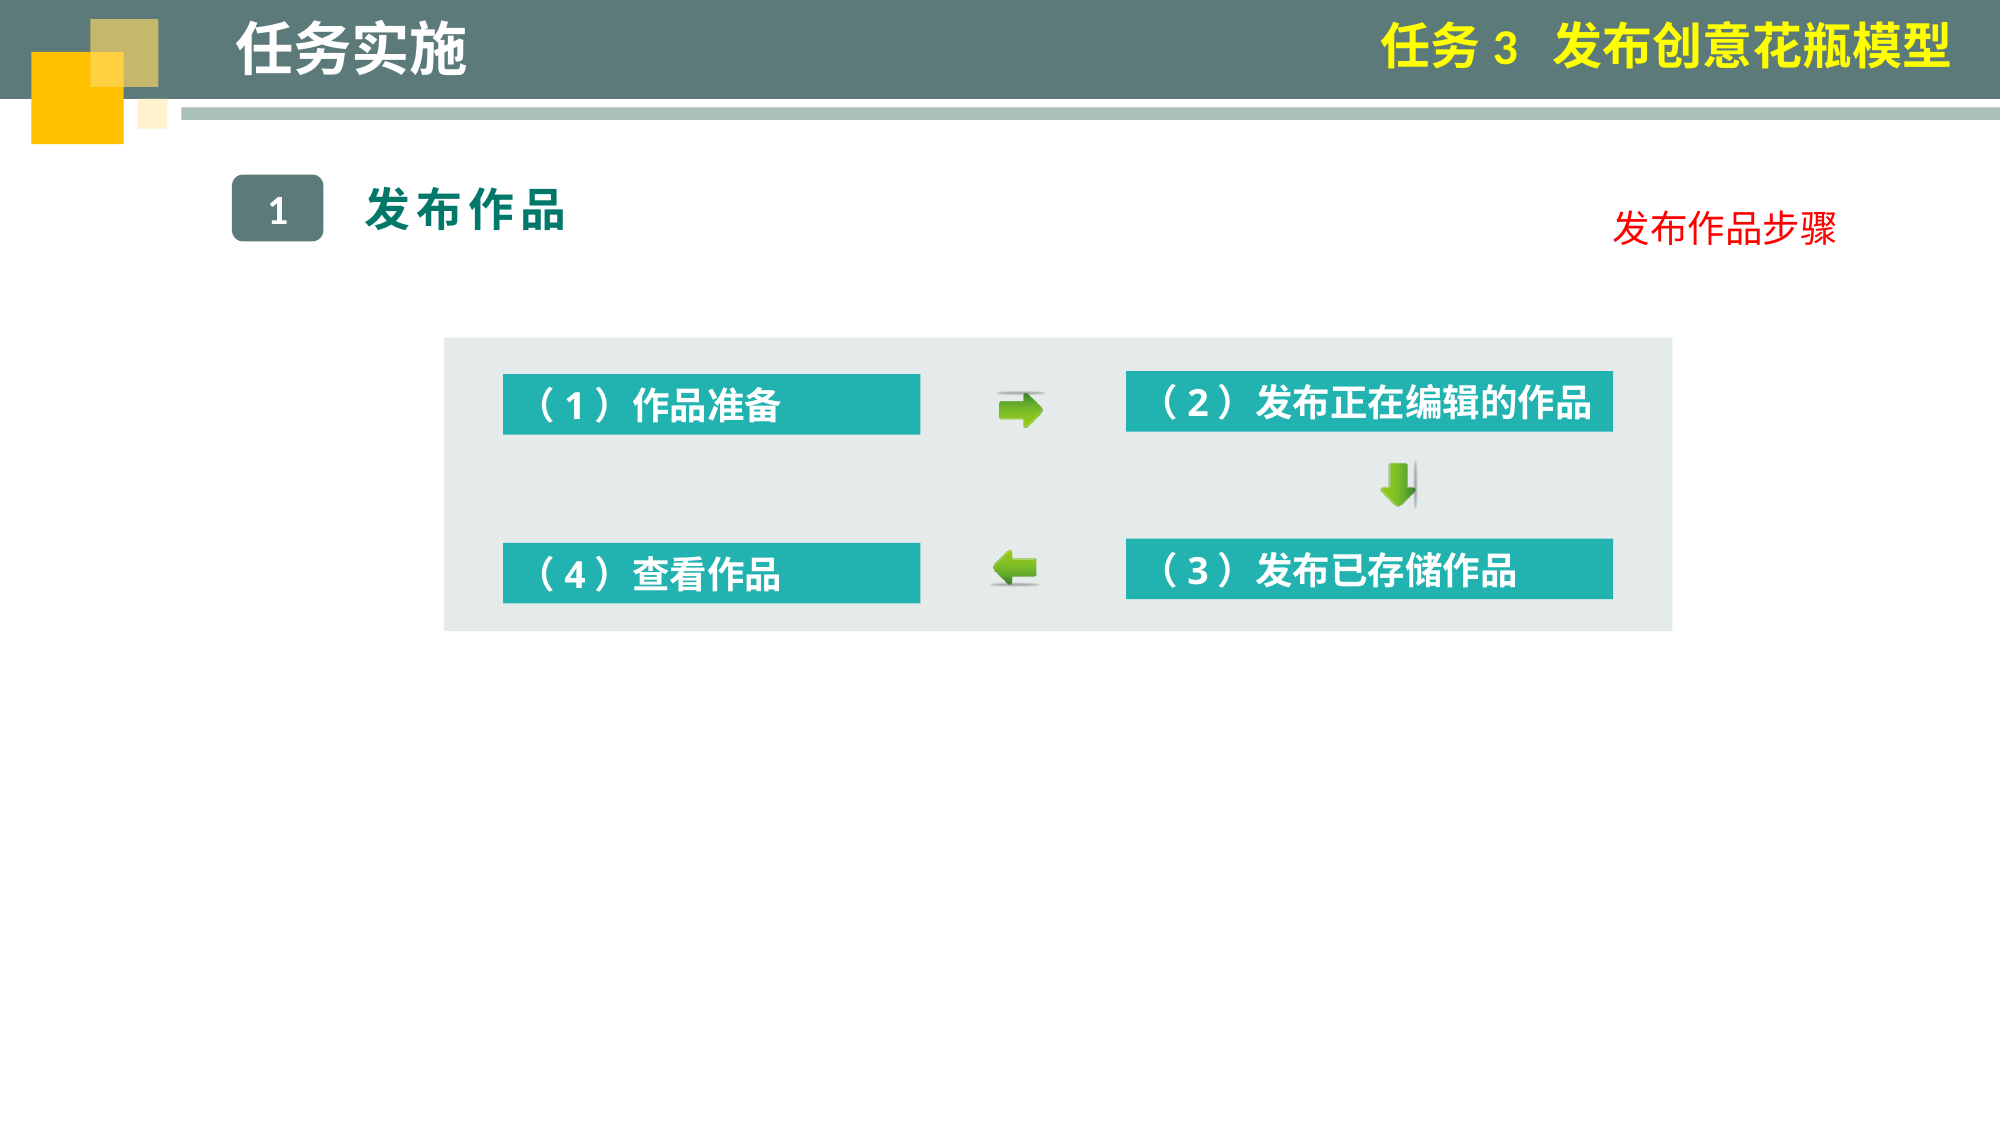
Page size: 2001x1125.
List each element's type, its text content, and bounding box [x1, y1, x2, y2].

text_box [231, 172, 626, 244]
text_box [443, 337, 1673, 632]
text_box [0, 0, 2000, 145]
text_box 发布作品步骤 [1590, 196, 1860, 257]
